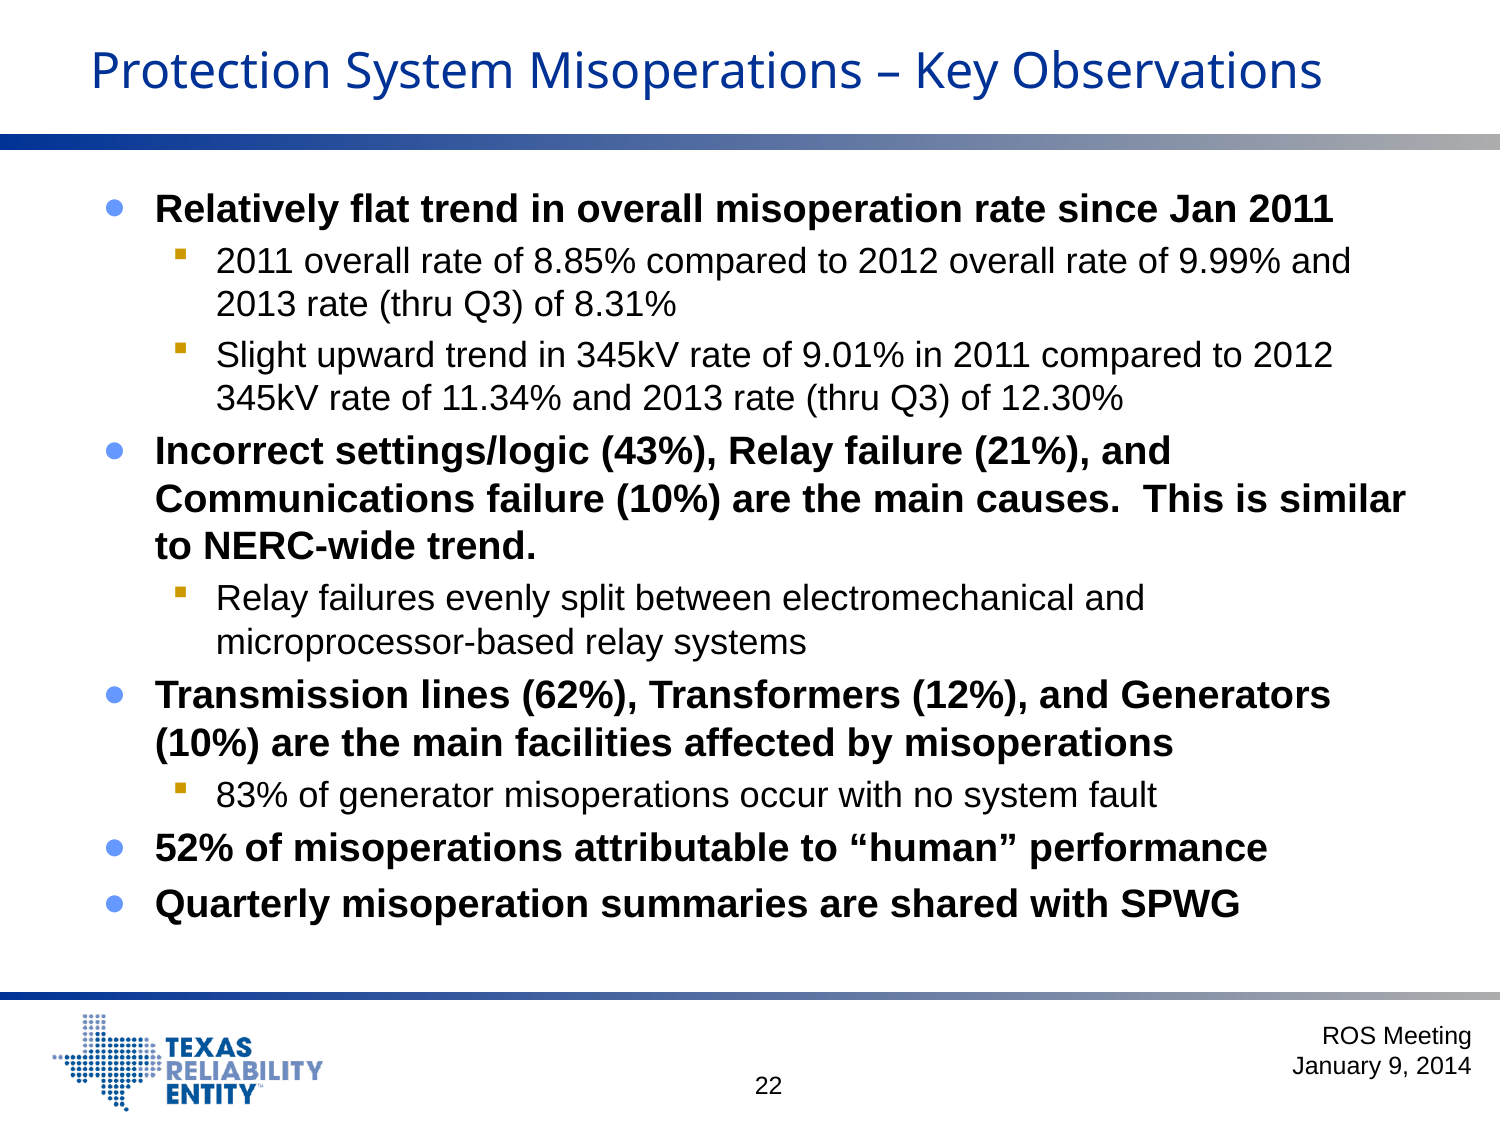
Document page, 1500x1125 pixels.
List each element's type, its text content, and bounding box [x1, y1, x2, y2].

picture [50, 1012, 325, 1113]
title Protection System Misoperations – Key Observations [75, 12, 1450, 125]
list Relatively flat trend in overall misoperation rate since Jan 2011 2011 overall rate of 8.85% compared to 2012 overall rate of 9.99% and 2013 rate (thru Q3) of 8.31% Slight upward trend in 345kV rate of 9.01% in 2011 compared to 2012 345kV rate of 11.34% and 2013 rate (thru Q3) of 12.30% Incorrect settings/logic (43%), Relay failure (21%), and Communications failure (10%) are the main causes. This is similar to NERC-wide trend. Relay failures evenly split between electromechanical and microprocessor-based relay systems Transmission lines (62%), Transformers (12%), and Generators (10%) are the main facilities affected by misoperations 83% of generator misoperations occur with no system fault 52% of misoperations attributable to “human” performance Quarterly misoperation summaries are shared with SPWG [87, 174, 1425, 950]
footer ROS Meeting January 9, 2014 [812, 1012, 1488, 1101]
